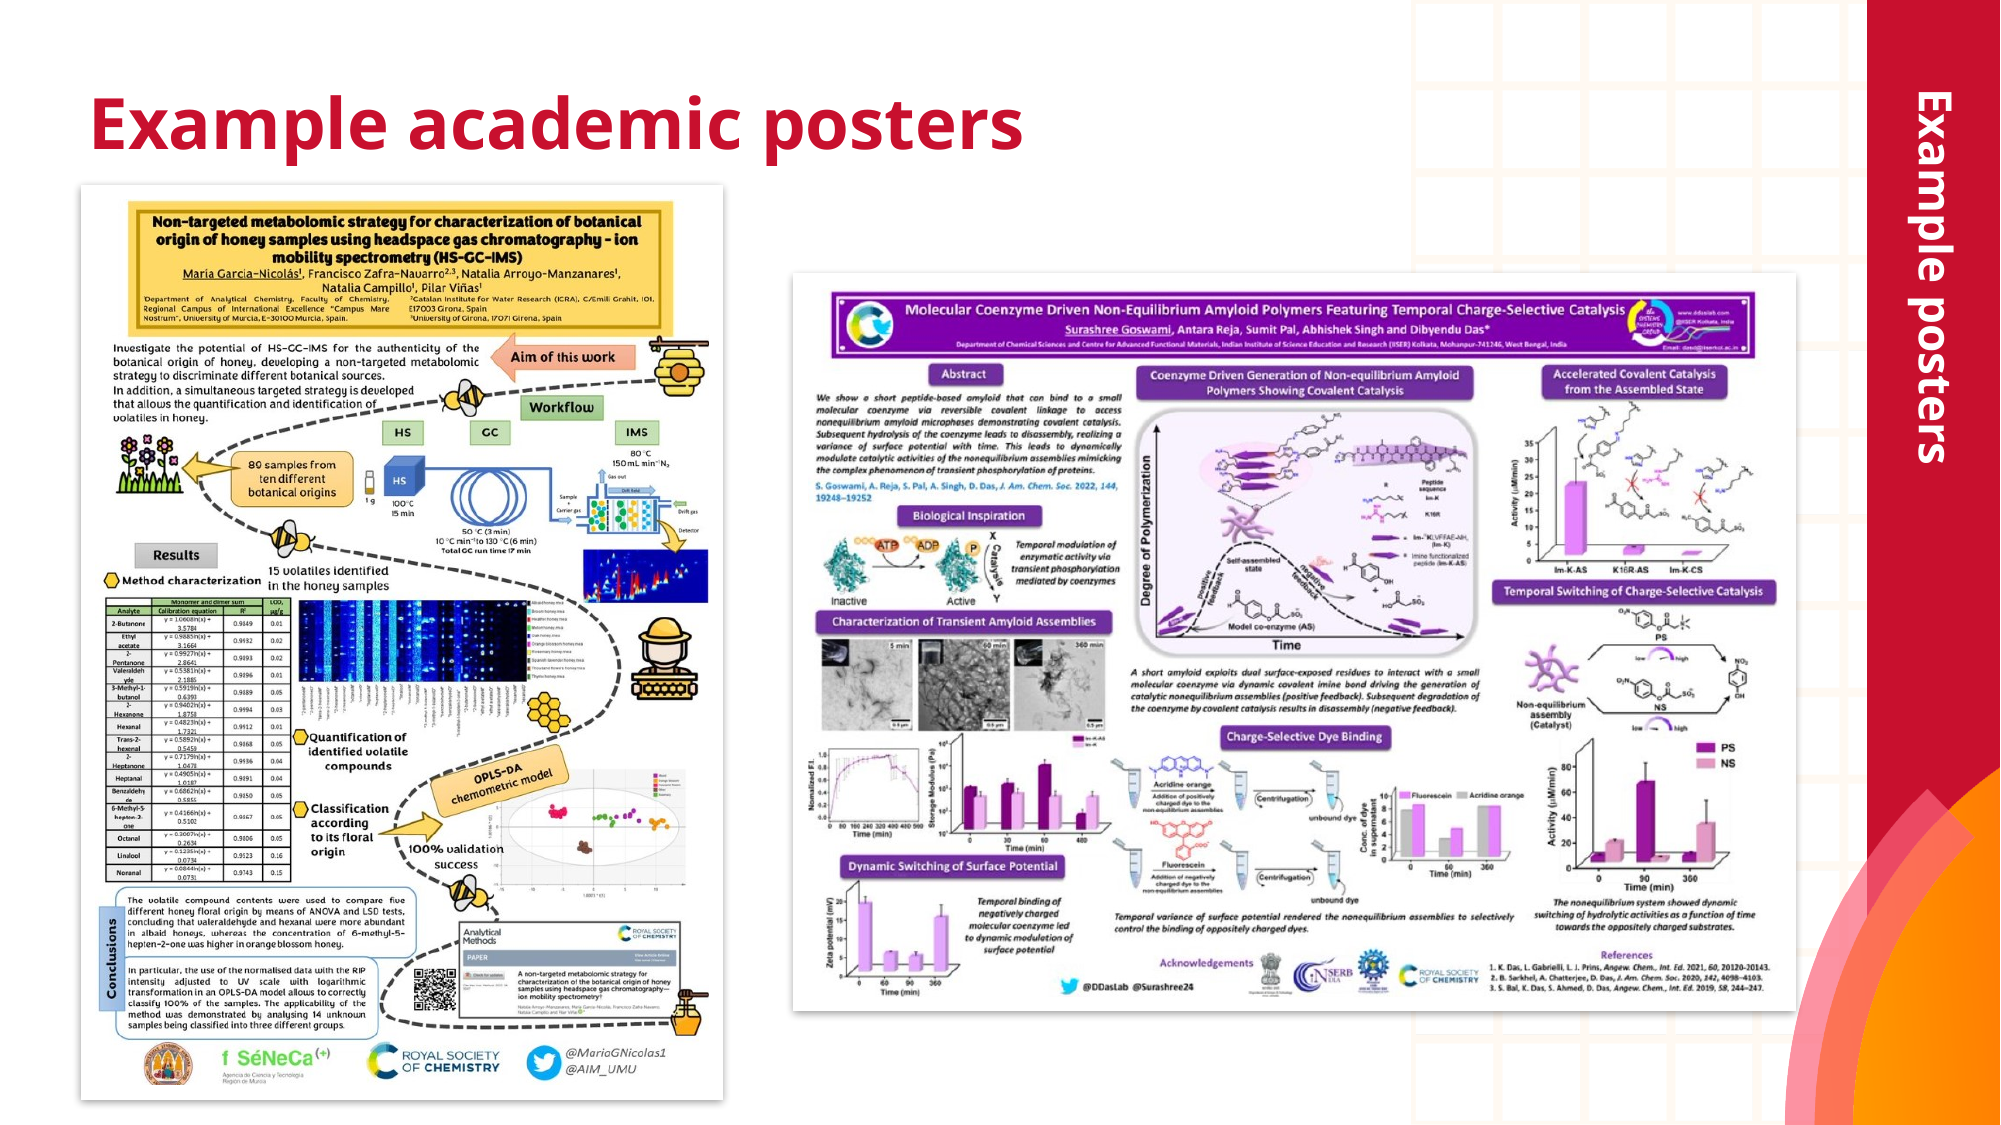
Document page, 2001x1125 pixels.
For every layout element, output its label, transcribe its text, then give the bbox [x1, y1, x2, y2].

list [95, 199, 709, 1086]
title Example academic posters [88, 88, 1743, 161]
text_box Example posters [1867, 88, 2000, 765]
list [807, 287, 1781, 997]
picture [1411, 0, 2000, 1125]
